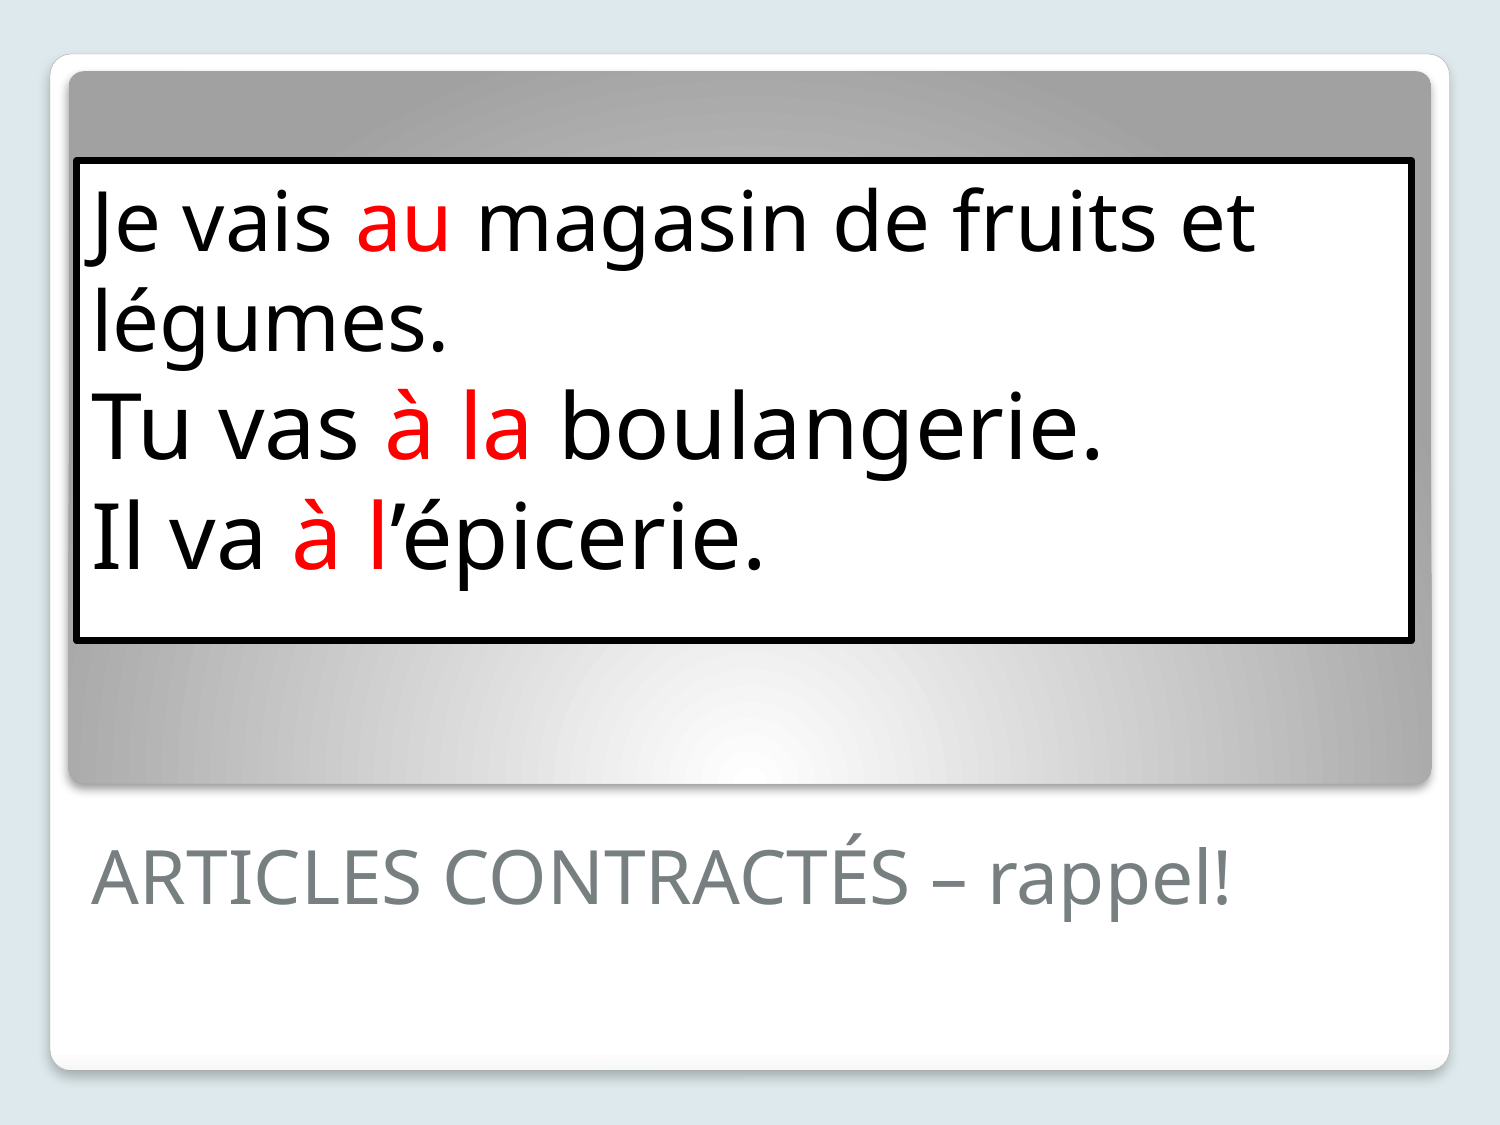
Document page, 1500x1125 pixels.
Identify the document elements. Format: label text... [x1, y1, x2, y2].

title ARTICLES CONTRACTÉS – rappel! [76, 808, 1420, 920]
text_box Je vais au magasin de fruits et légumes. Tu vas à la boulangerie. Il va à l’épicerie. [73, 157, 1415, 644]
